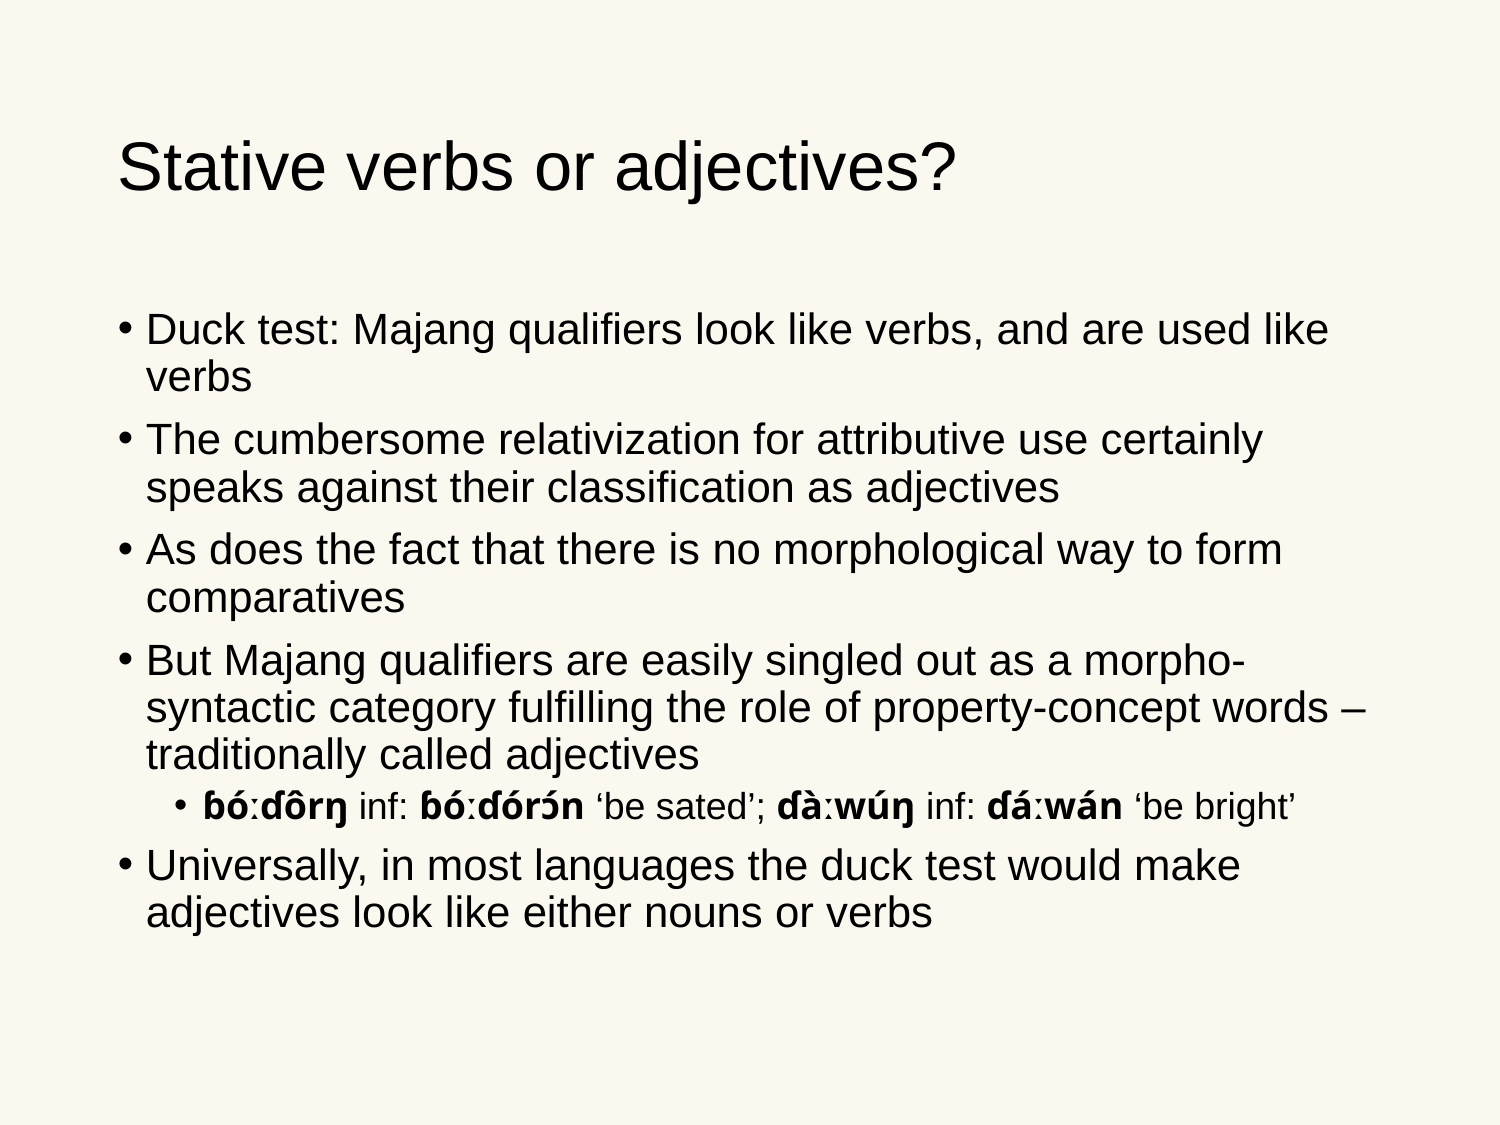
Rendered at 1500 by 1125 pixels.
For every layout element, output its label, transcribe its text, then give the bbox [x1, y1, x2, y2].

text_box Duck test: Majang qualifiers look like verbs, and are used like verbs The cumbersome relativization for attributive use certainly speaks against their classification as adjectives As does the fact that there is no morphological way to form comparatives But Majang qualifiers are easily singled out as a morpho-syntactic category fulfilling the role of property-concept words – traditionally called adjectives ɓóːɗôrŋ inf: ɓóːɗórɔ́n ‘be sated’; ɗàːwúŋ inf: ɗáːwán ‘be bright’ Universally, in most languages the duck test would make adjectives look like either nouns or verbs [103, 299, 1397, 1014]
text_box Stative verbs or adjectives? [103, 59, 1397, 278]
